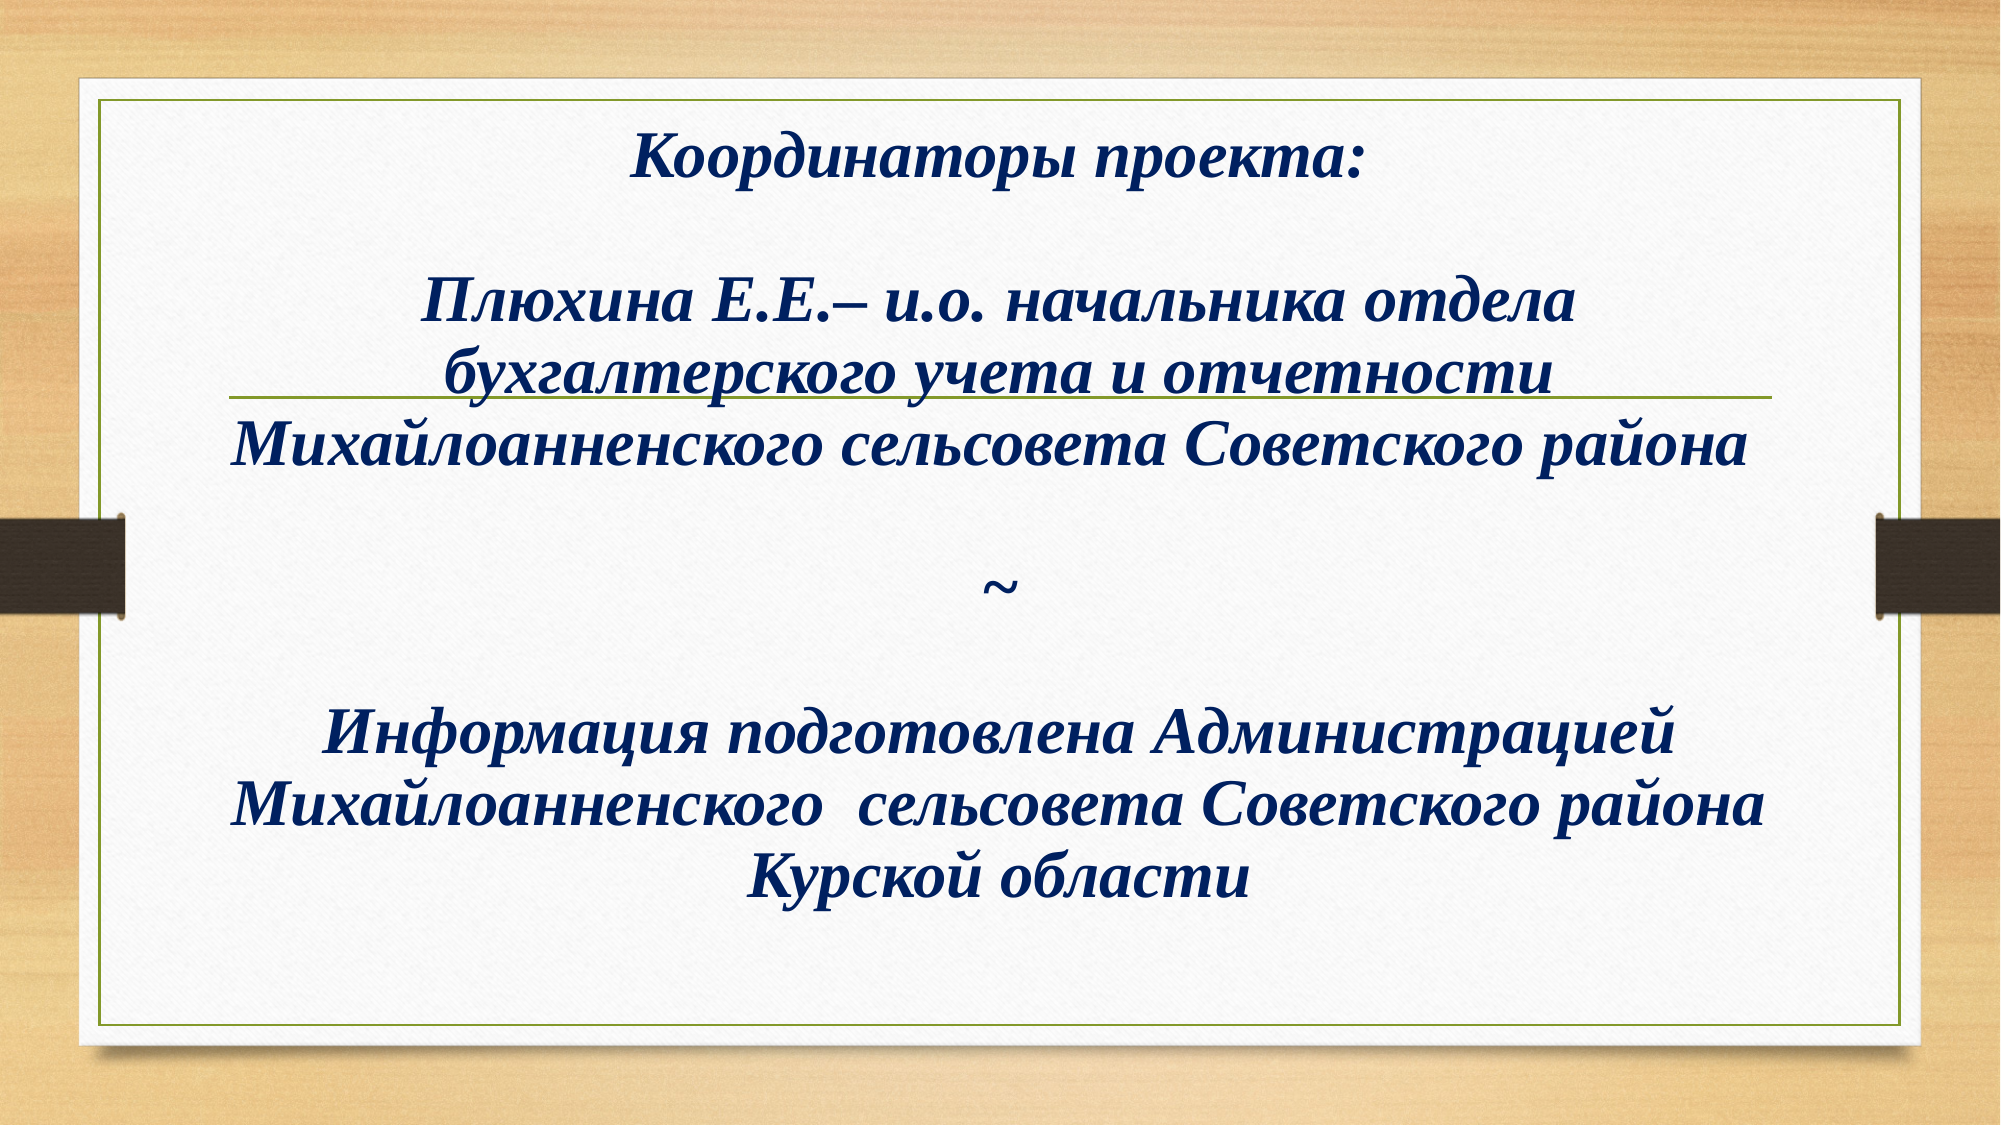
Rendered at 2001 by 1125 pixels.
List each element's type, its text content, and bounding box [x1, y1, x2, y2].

picture [0, 0, 2001, 1125]
title «Бюджет для граждан» в доступной для широкого круга пользователей форме раскрывает информацию о бюджете Михайлоанненского сельсовета Советского района Курской области на 2019 год. Координаторы проекта: Плюхина Е.Е.– и.о. начальника отдела бухгалтерского учета и отчетности Михайлоанненского сельсовета Советского района ~ Информация подготовлена Администрацией Михайлоанненского сельсовета Советского района Курской области [212, 161, 1788, 375]
